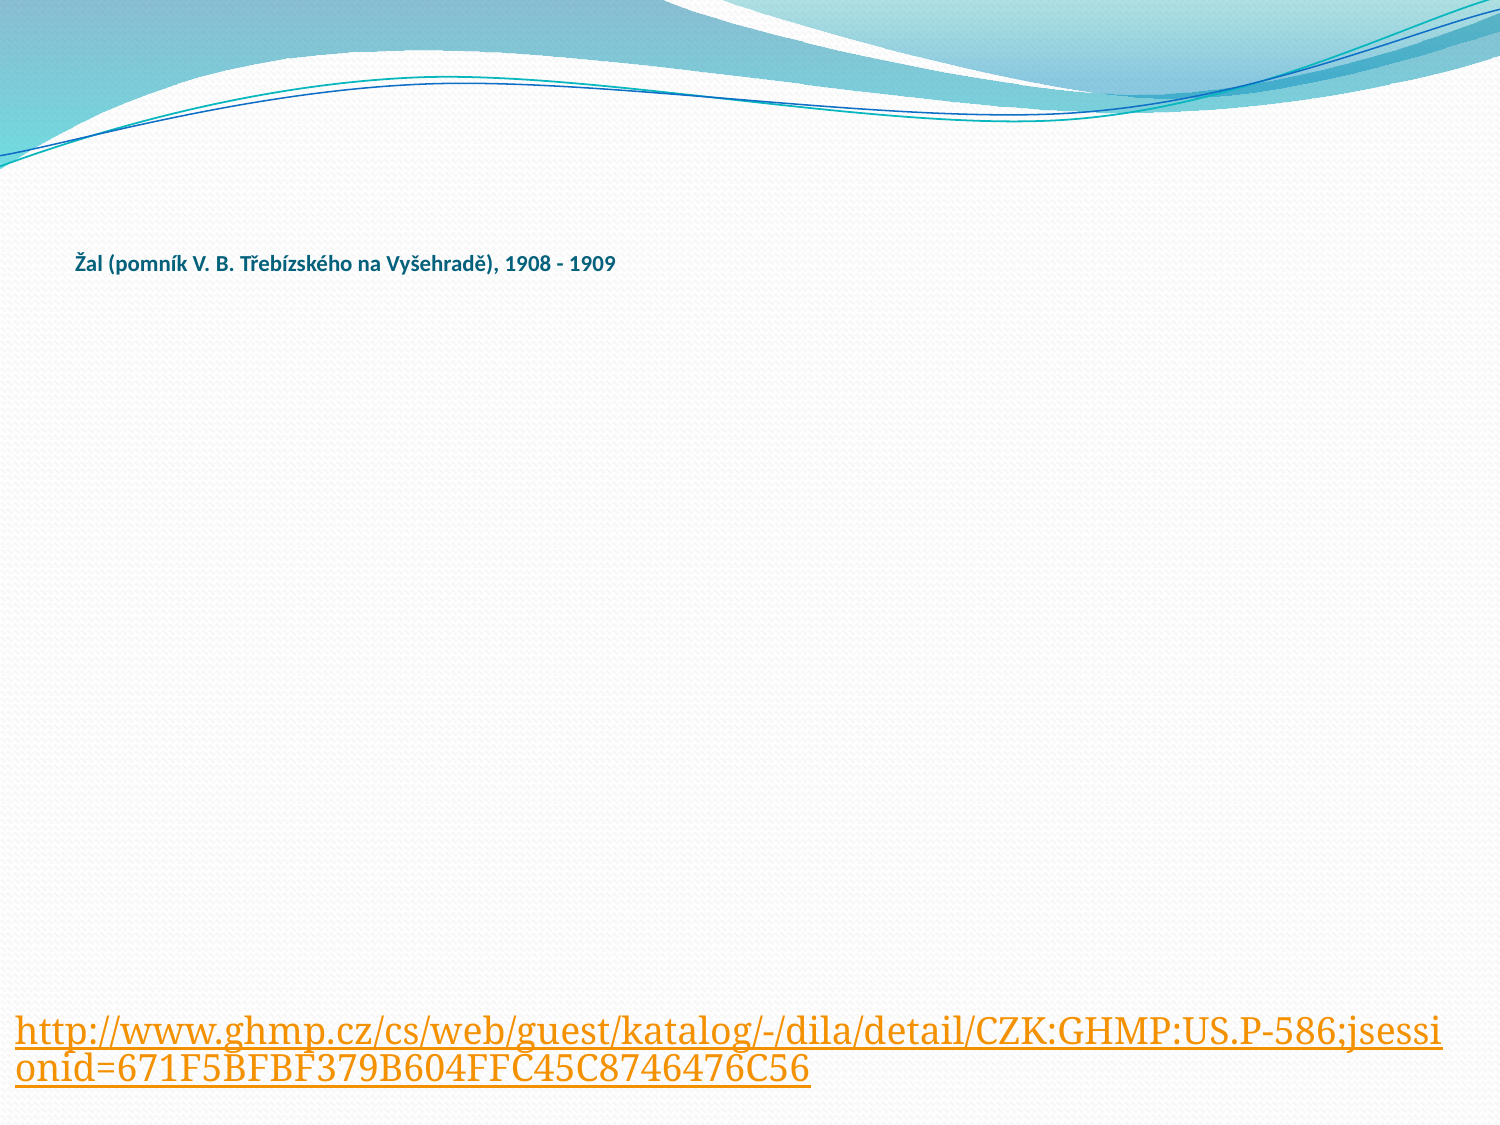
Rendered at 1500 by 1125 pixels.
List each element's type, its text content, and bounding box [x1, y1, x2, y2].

text_box http://www.ghmp.cz/cs/web/guest/katalog/-/dila/detail/CZK:GHMP:US.P-586;jsessionid=671F5BFBF379B604FFC45C8746476C56 [0, 999, 1471, 1111]
title Žal (pomník V. B. Třebízského na Vyšehradě), 1908 - 1909 [75, 115, 1425, 303]
